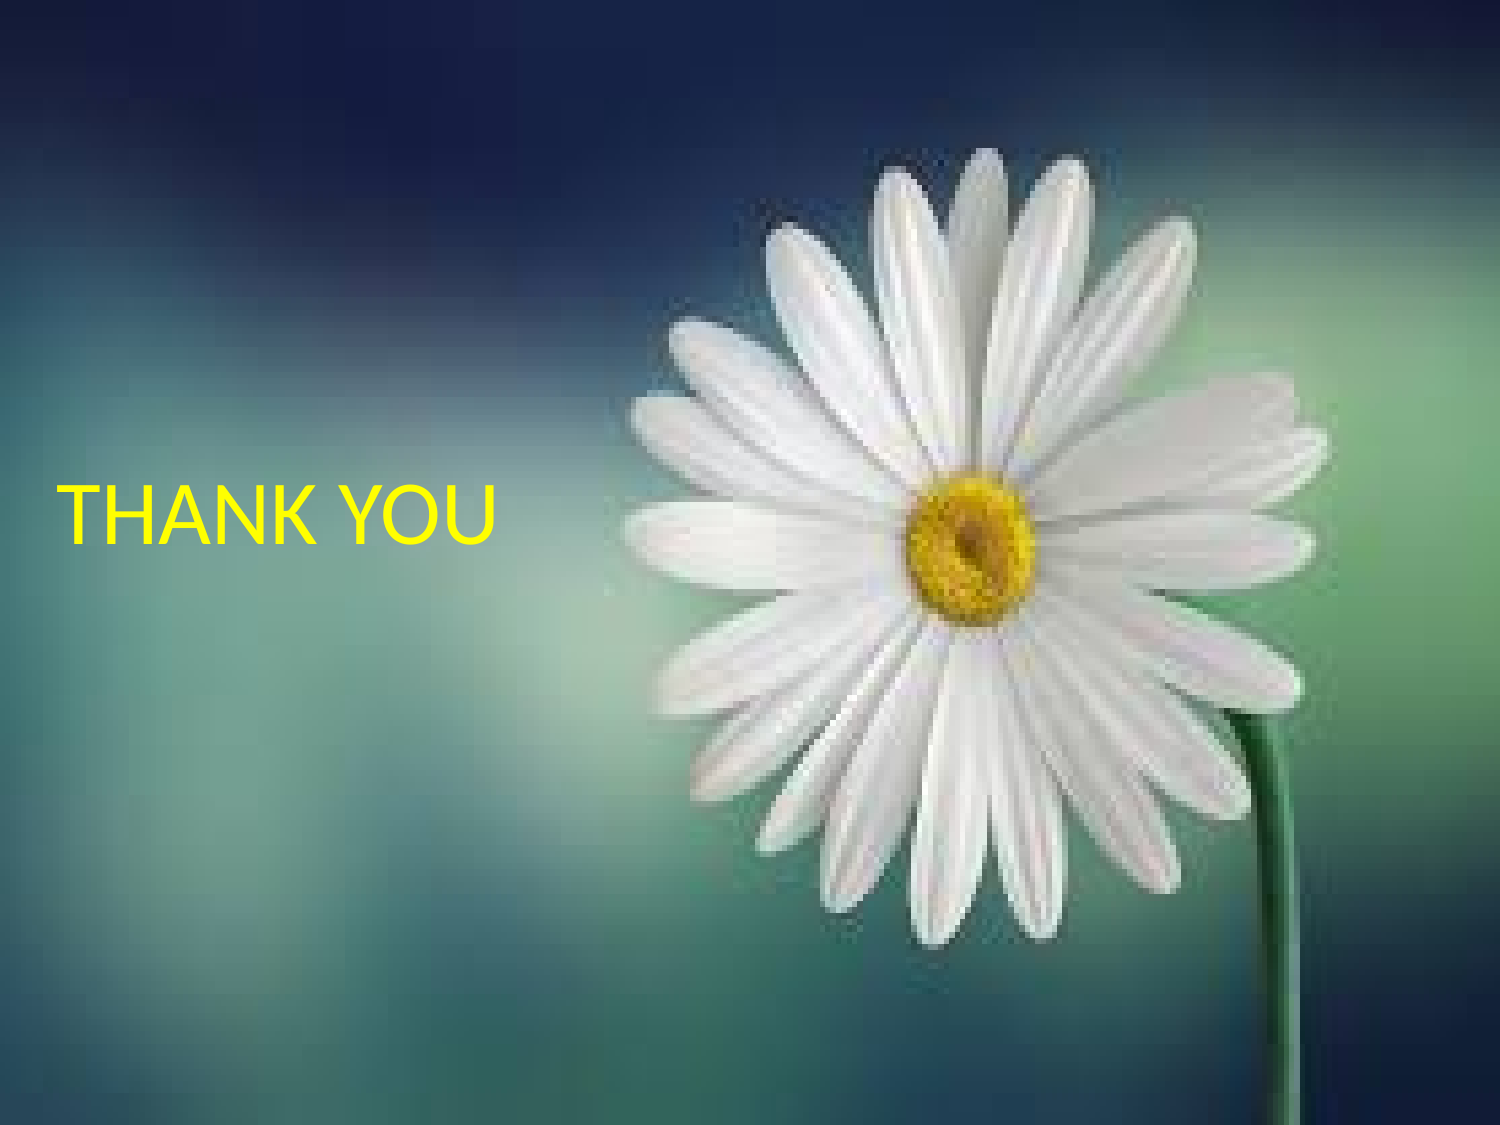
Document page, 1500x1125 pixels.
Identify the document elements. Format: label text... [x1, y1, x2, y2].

title THANK YOU [0, 0, 1500, 1125]
